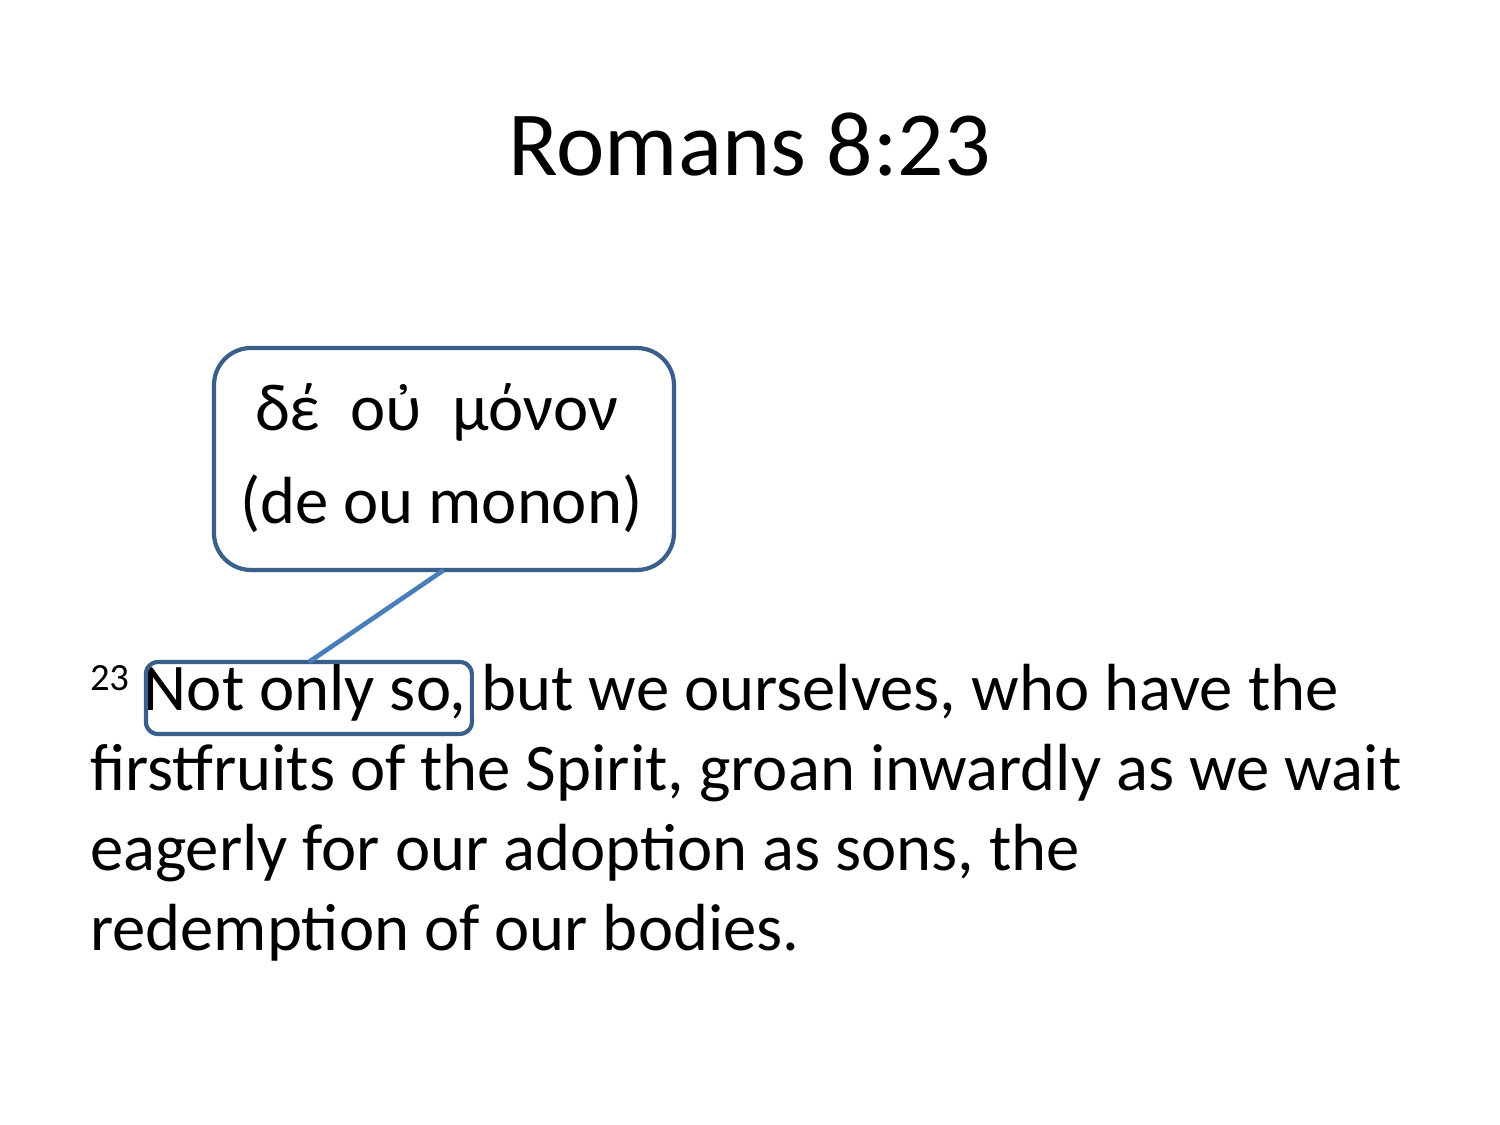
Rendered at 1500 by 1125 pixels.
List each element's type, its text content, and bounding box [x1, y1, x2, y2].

text_box [143, 659, 475, 737]
title Romans 8:23 [75, 45, 1425, 233]
list δέ οὐ μόνον (de ou monon) 23 Not only so, but we ourselves, who have the firstfruits of the Spirit, groan inwardly as we wait eagerly for our adoption as sons, the redemption of our bodies. [75, 262, 1425, 1005]
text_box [308, 569, 445, 663]
text_box [211, 345, 677, 573]
